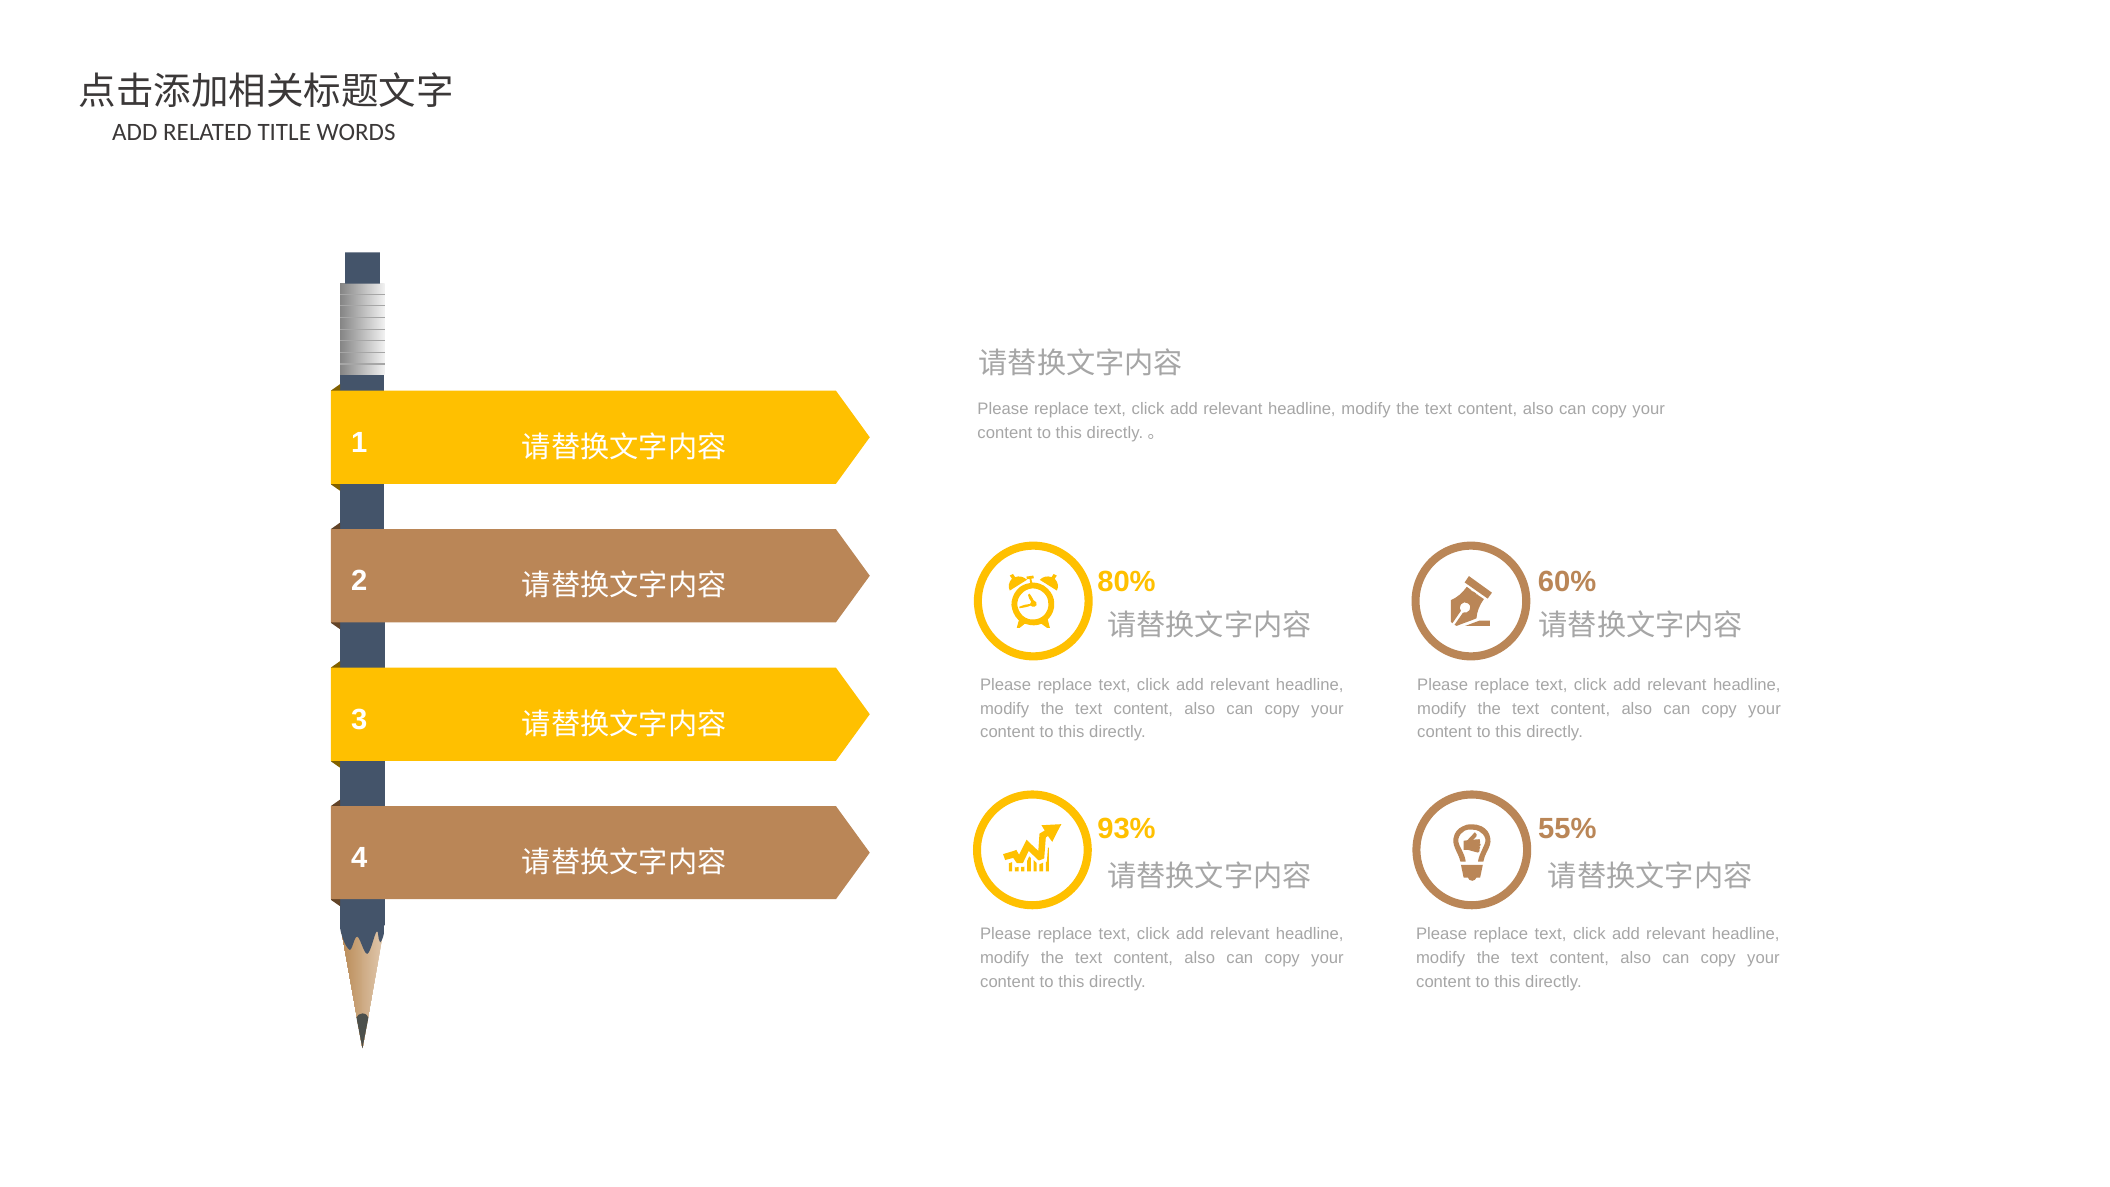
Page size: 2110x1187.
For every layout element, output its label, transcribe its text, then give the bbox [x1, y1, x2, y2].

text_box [330, 252, 870, 1049]
text_box 请替换文字内容 [963, 330, 1199, 386]
text_box Please replace text, click add relevant headline, modify the text content, also can copy your content to this directly.。 [962, 386, 1681, 449]
text_box [1033, 860, 1037, 872]
text_box 60% [1523, 547, 1612, 605]
text_box [1039, 573, 1058, 591]
text_box [1008, 573, 1055, 628]
text_box [1045, 847, 1049, 872]
text_box 55% [1523, 795, 1612, 853]
text_box [1453, 824, 1491, 862]
text_box [1460, 864, 1483, 881]
text_box [1450, 576, 1492, 626]
text_box Please replace text, click add relevant headline, modify the text content, also can copy your content to this directly. [965, 662, 1359, 749]
text_box Please replace text, click add relevant headline, modify the text content, also can copy your content to this directly. [1401, 912, 1795, 999]
text_box [971, 789, 1092, 911]
text_box [1027, 856, 1031, 872]
text_box 请替换文字内容 [1092, 842, 1328, 900]
text_box ADD RELATED TITLE WORDS [96, 107, 413, 154]
text_box Please replace text, click add relevant headline, modify the text content, also can copy your content to this directly. [965, 912, 1359, 999]
text_box Please replace text, click add relevant headline, modify the text content, also can copy your content to this directly. [1402, 662, 1796, 749]
text_box [972, 540, 1092, 662]
text_box 请替换文字内容 [1533, 842, 1768, 900]
text_box 请替换文字内容 [1523, 592, 1759, 649]
text_box 80% [1082, 547, 1171, 605]
text_box [1008, 862, 1013, 872]
text_box [1039, 862, 1044, 872]
text_box 点击添加相关标题文字 [62, 59, 470, 121]
text_box 请替换文字内容 [1092, 592, 1328, 649]
text_box [1411, 789, 1533, 911]
text_box 93% [1082, 795, 1171, 853]
text_box [1003, 824, 1062, 864]
text_box [1410, 540, 1523, 662]
